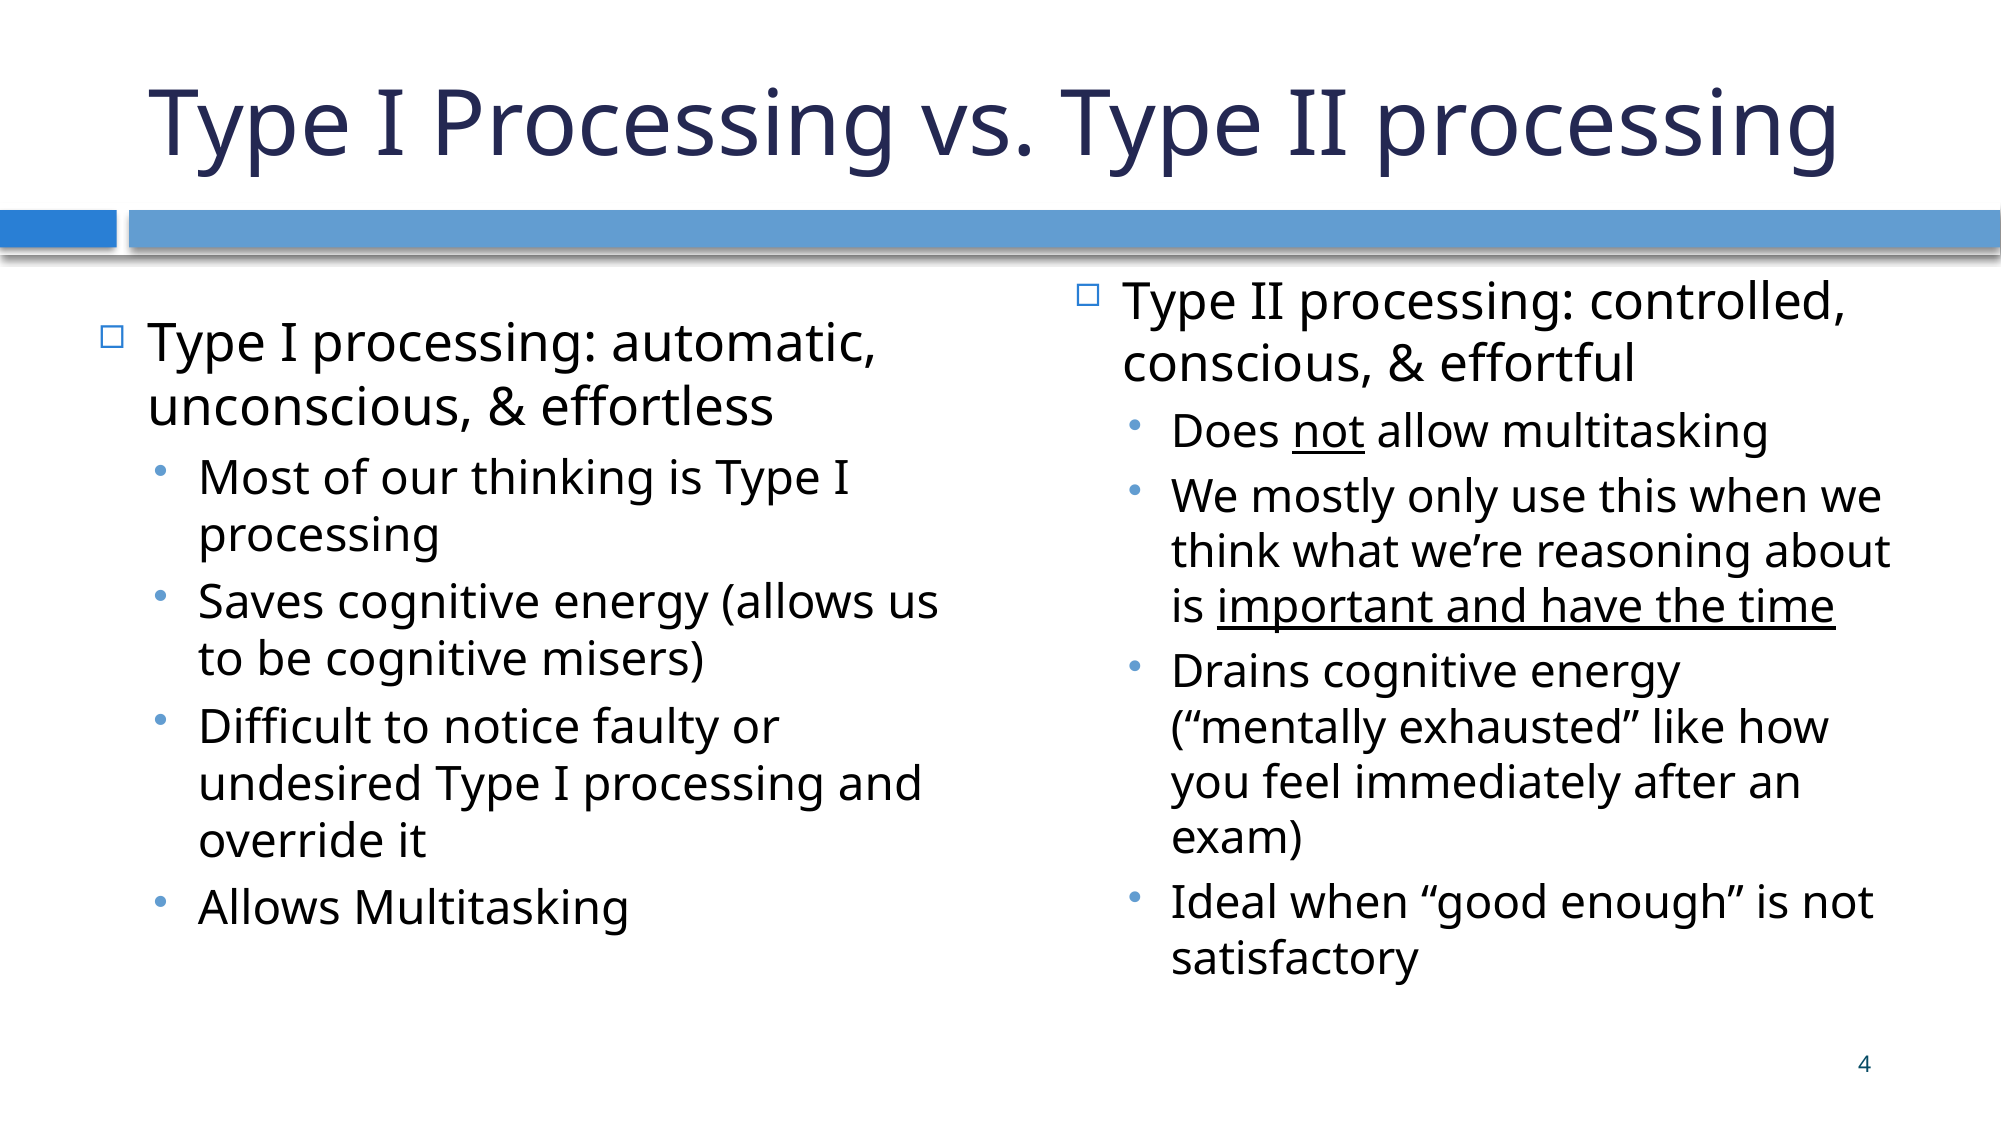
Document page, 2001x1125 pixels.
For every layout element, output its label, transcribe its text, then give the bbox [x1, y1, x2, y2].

list Type I processing: automatic, unconscious, & effortless Most of our thinking is Type I processing Saves cognitive energy (allows us to be cognitive misers) Difficult to notice faulty or undesired Type I processing and override it Allows Multitasking [83, 231, 967, 955]
list Type II processing: controlled, conscious, & effortful Does not allow multitasking We mostly only use this when we think what we’re reasoning about is important and have the time Drains cognitive energy (“mentally exhausted” like how you feel immediately after an exam) Ideal when “good enough” is not satisfactory [1059, 260, 1910, 1011]
slide_number 4 [1801, 1042, 1929, 1088]
title Type I Processing vs. Type II processing [133, 37, 1917, 200]
